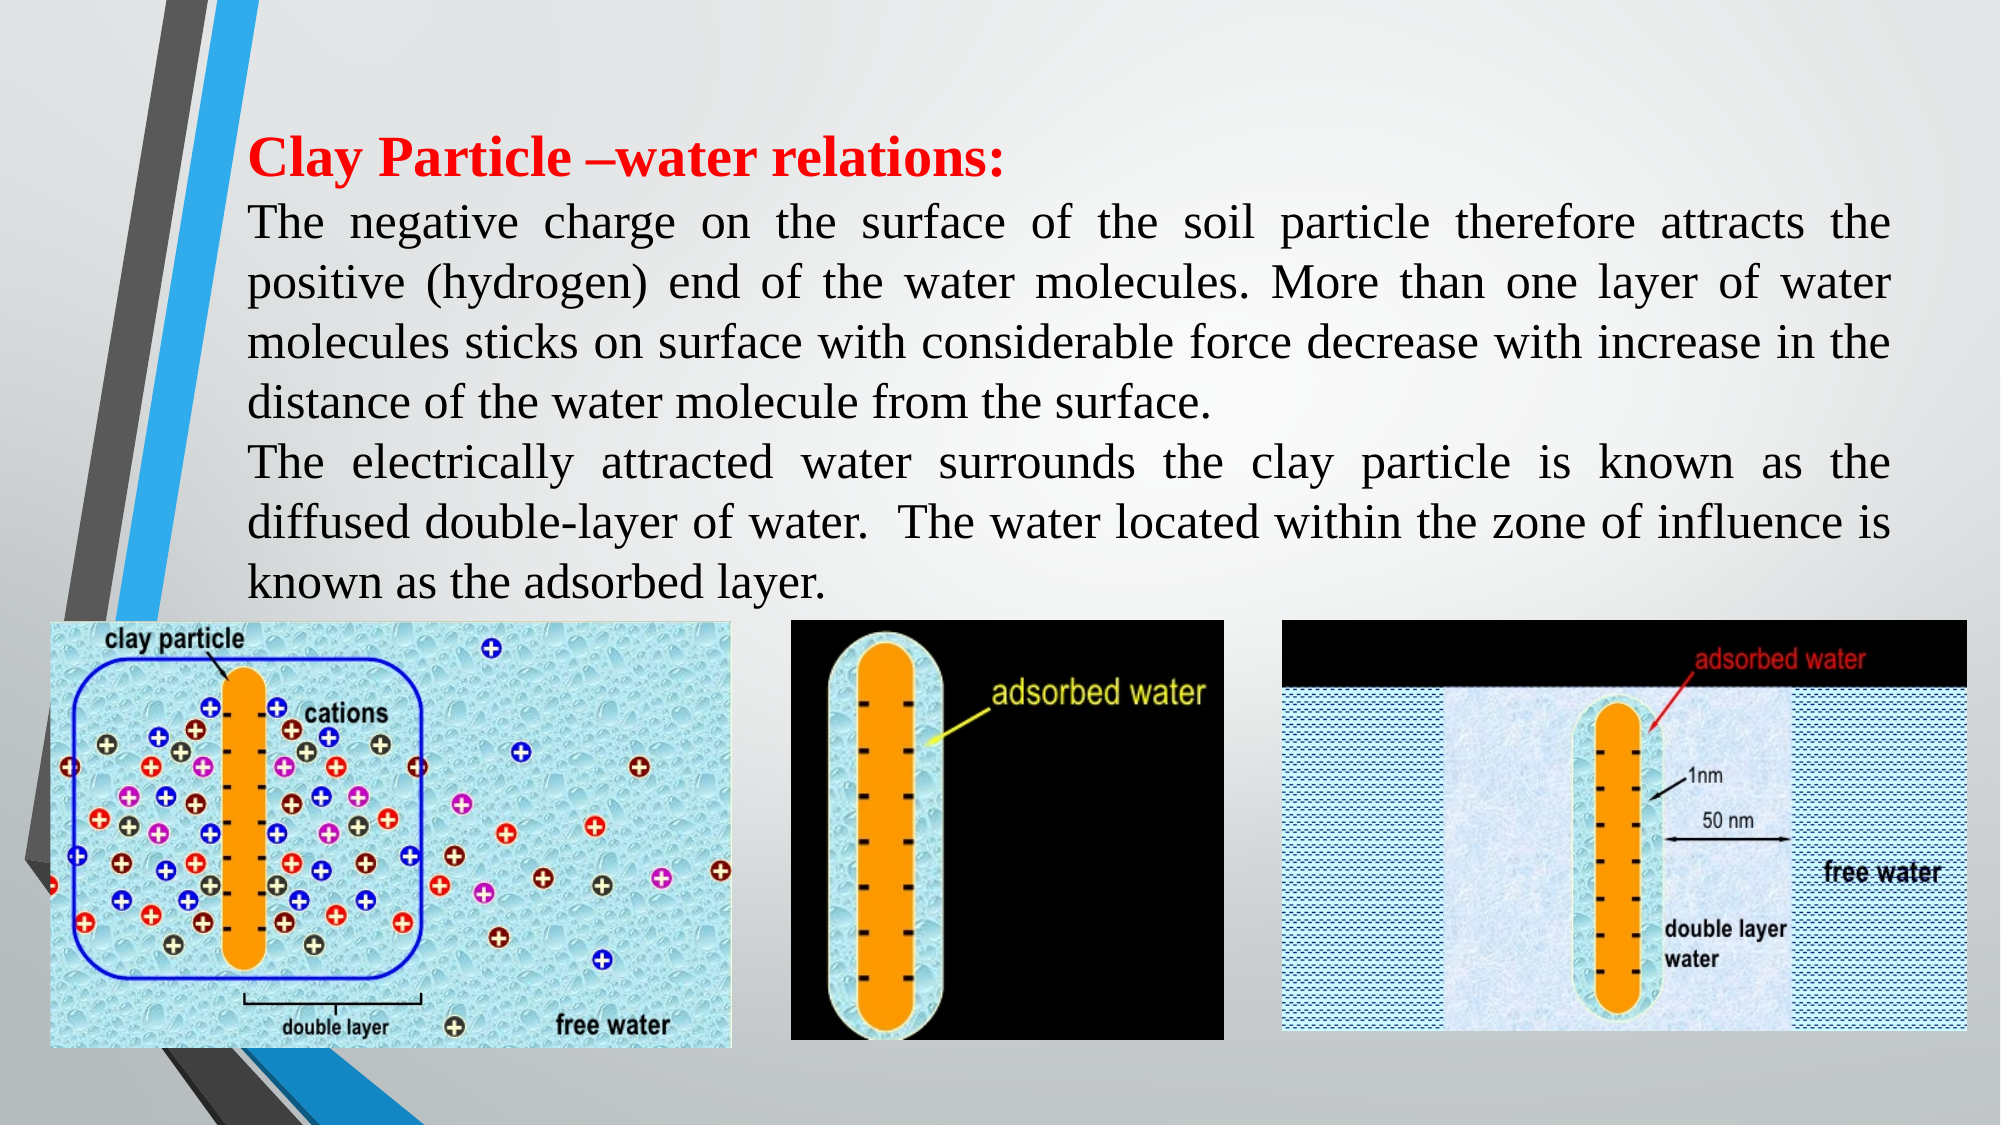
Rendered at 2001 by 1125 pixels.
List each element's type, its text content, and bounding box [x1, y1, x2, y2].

picture [1282, 620, 1967, 1031]
picture [50, 620, 733, 1048]
text_box Clay Particle –water relations: The negative charge on the surface of the soil particle therefore attracts the positive (hydrogen) end of the water molecules. More than one layer of water molecules sticks on surface with considerable force decrease with increase in the distance of the water molecule from the surface. The electrically attracted water surrounds the clay particle is known as the diffused double-layer of water. The water located within the zone of influence is known as the adsorbed layer. [232, 111, 1908, 616]
picture [790, 620, 1224, 1040]
